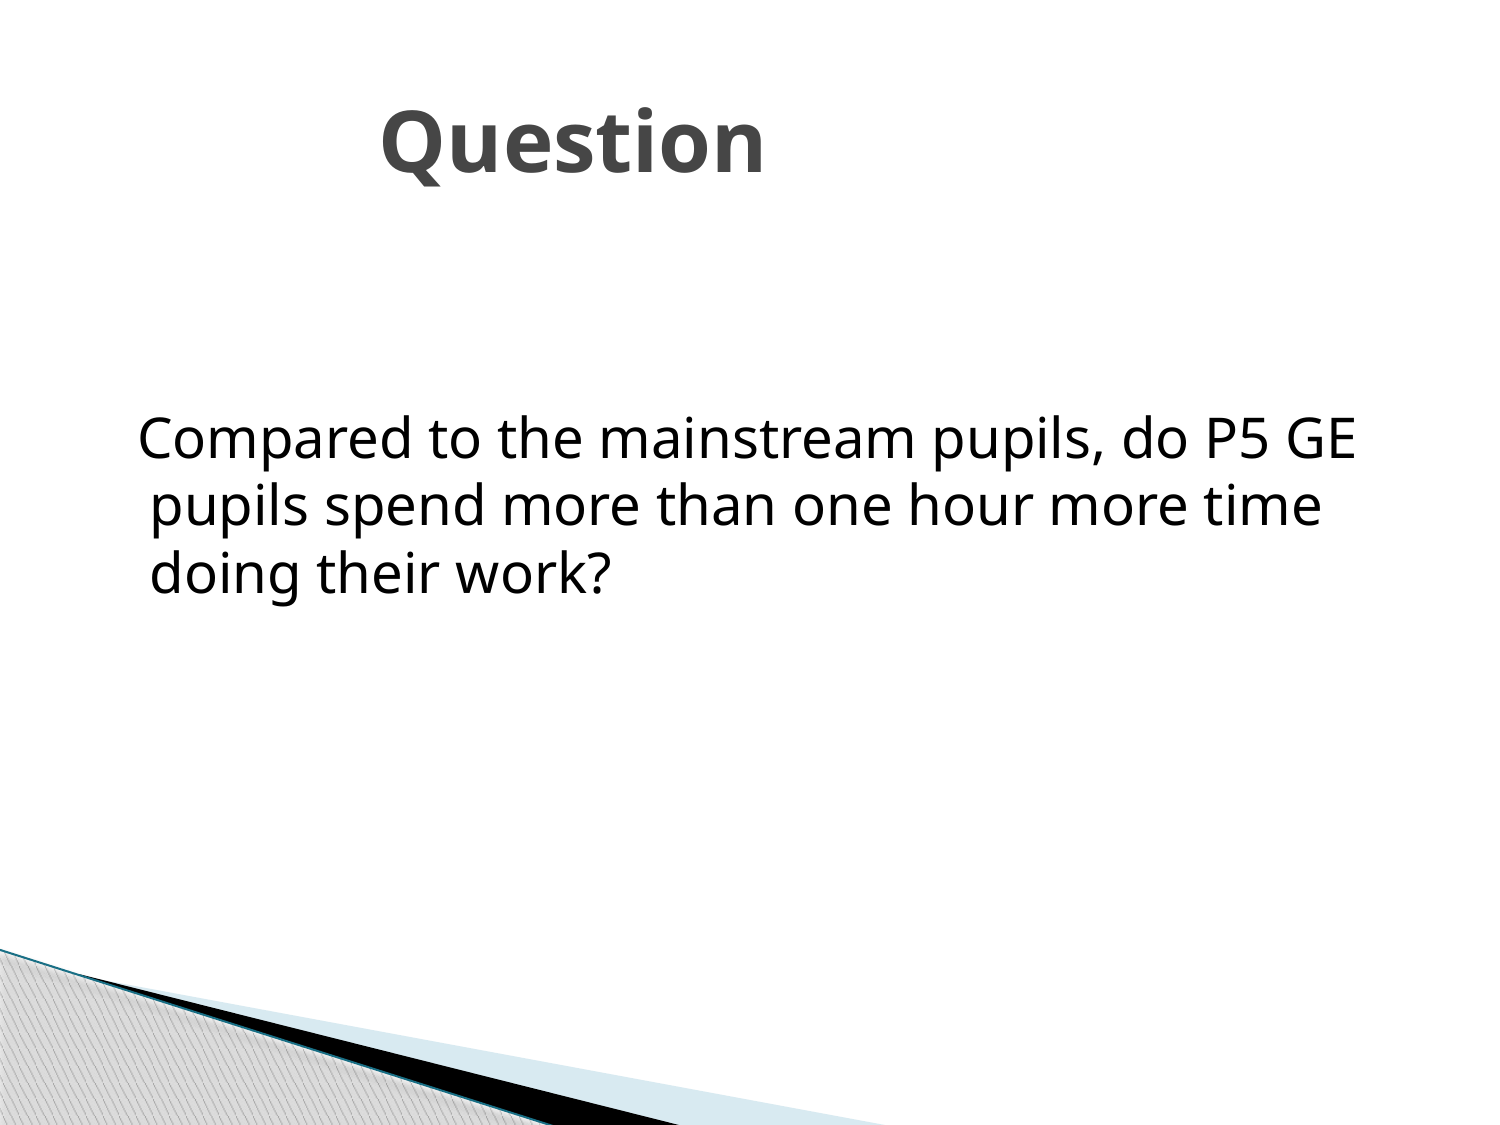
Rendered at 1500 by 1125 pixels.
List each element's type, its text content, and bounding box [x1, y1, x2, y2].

title Question [75, 45, 1425, 233]
list Compared to the mainstream pupils, do P5 GE pupils spend more than one hour more time doing their work? [75, 243, 1425, 986]
